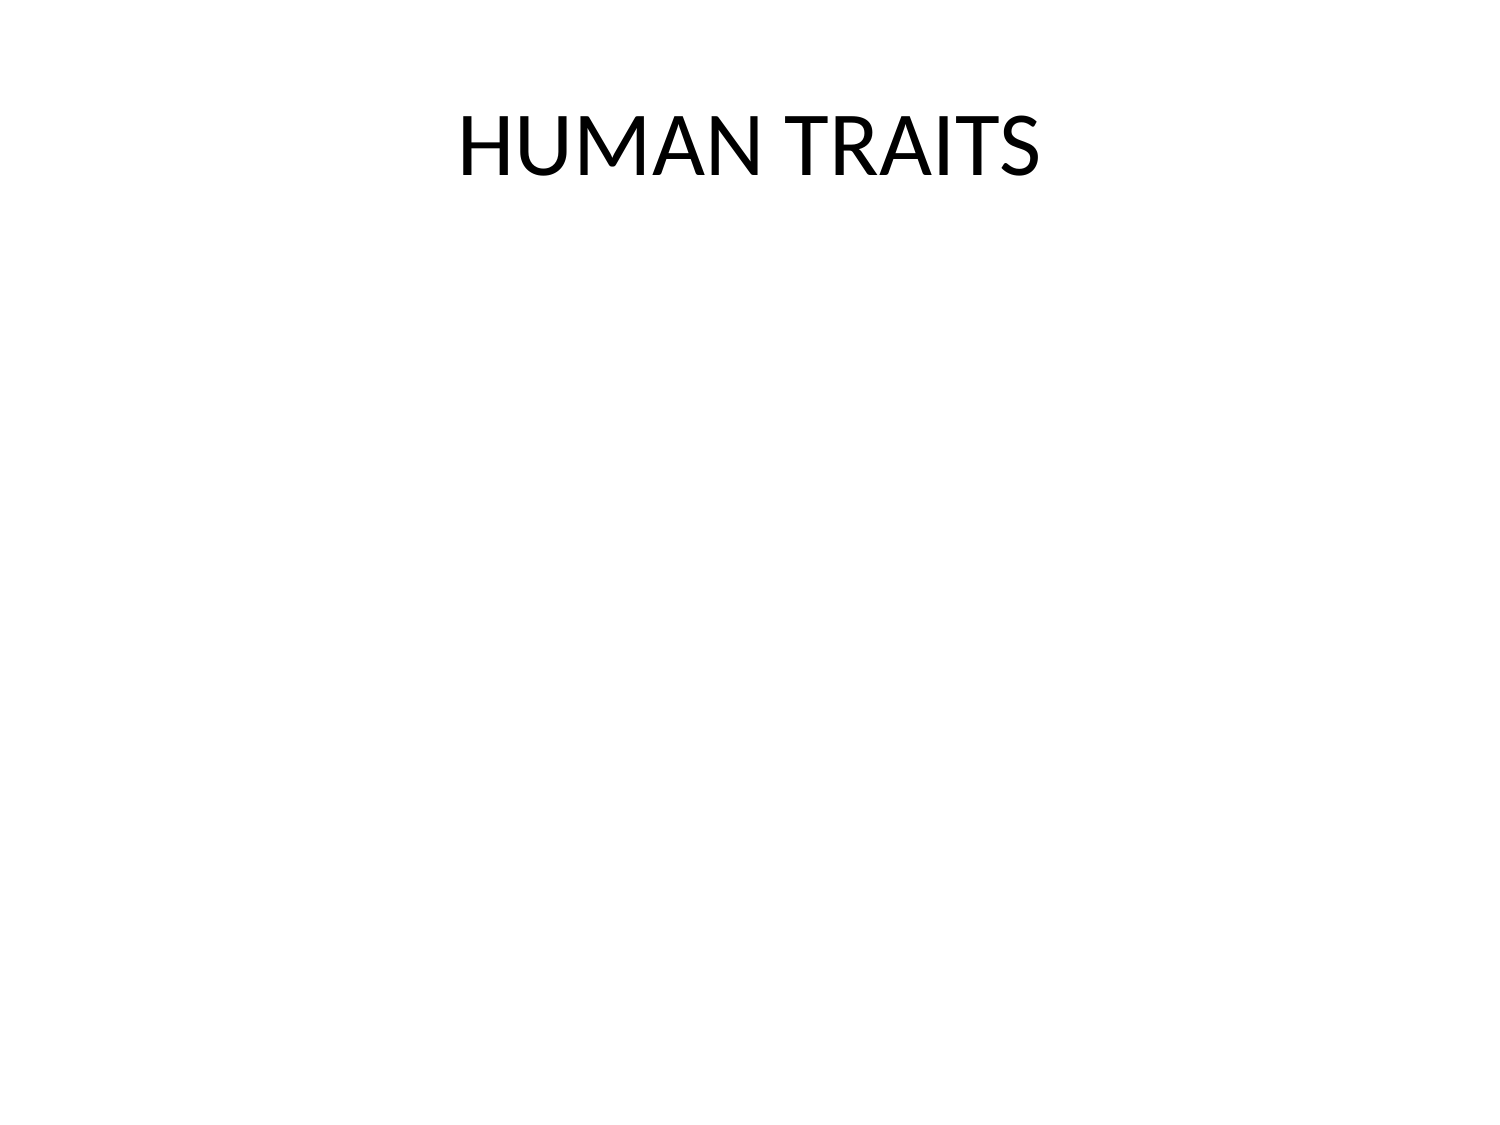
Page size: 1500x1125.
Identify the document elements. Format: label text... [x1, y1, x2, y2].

title HUMAN TRAITS [75, 45, 1425, 233]
